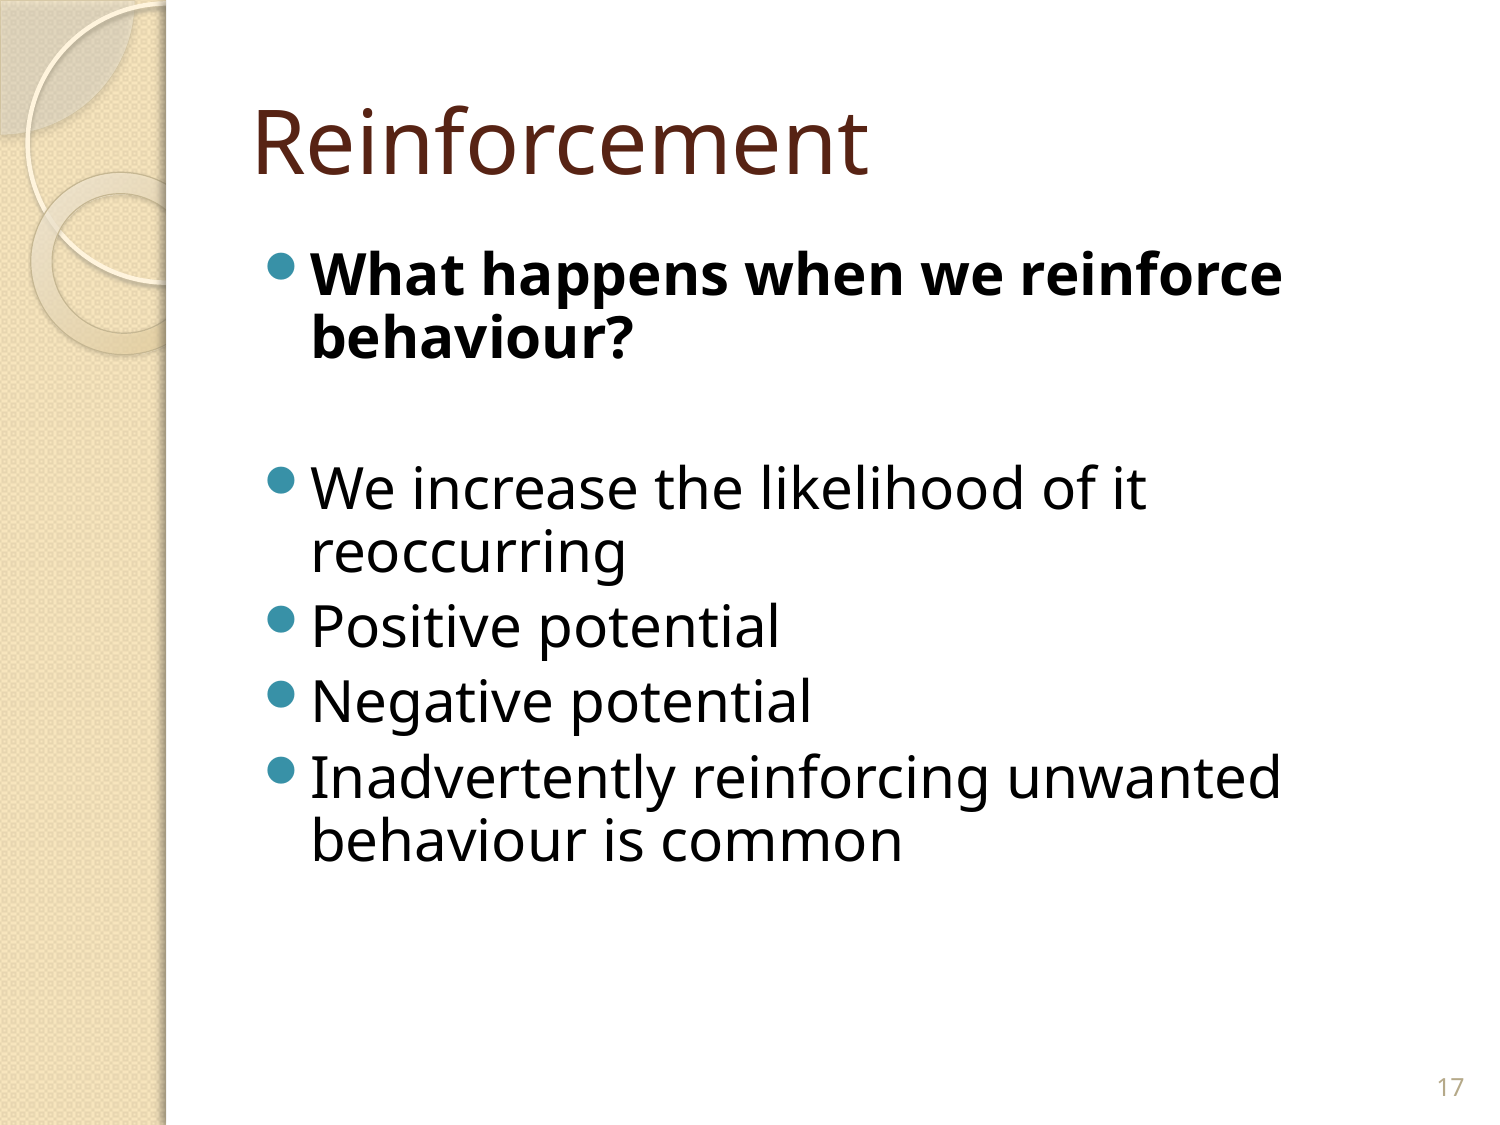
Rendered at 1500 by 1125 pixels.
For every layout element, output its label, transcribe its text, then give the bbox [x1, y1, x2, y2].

title Reinforcement [235, 45, 1466, 233]
list What happens when we reinforce behaviour? We increase the likelihood of it reoccurring Positive potential Negative potential Inadvertently reinforcing unwanted behaviour is common [235, 237, 1466, 1025]
slide_number 17 [1413, 1034, 1488, 1113]
